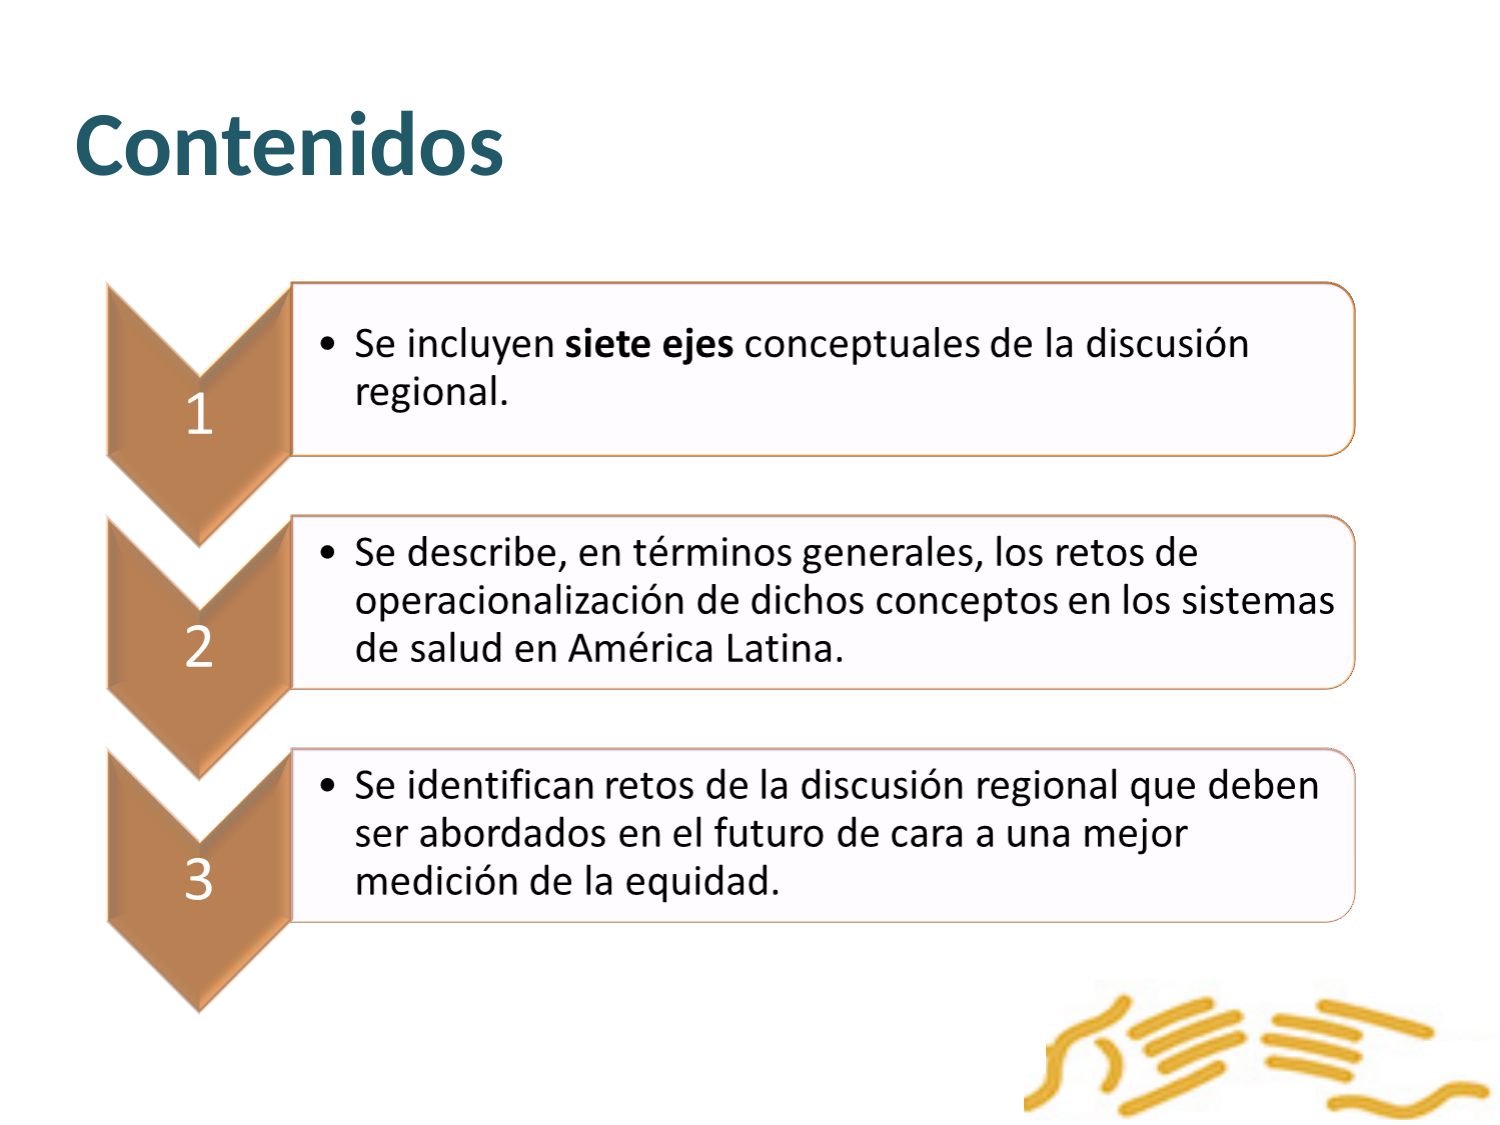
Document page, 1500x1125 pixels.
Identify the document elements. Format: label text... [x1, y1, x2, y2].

picture [103, 277, 1500, 1120]
title Contenidos [75, 45, 1425, 233]
